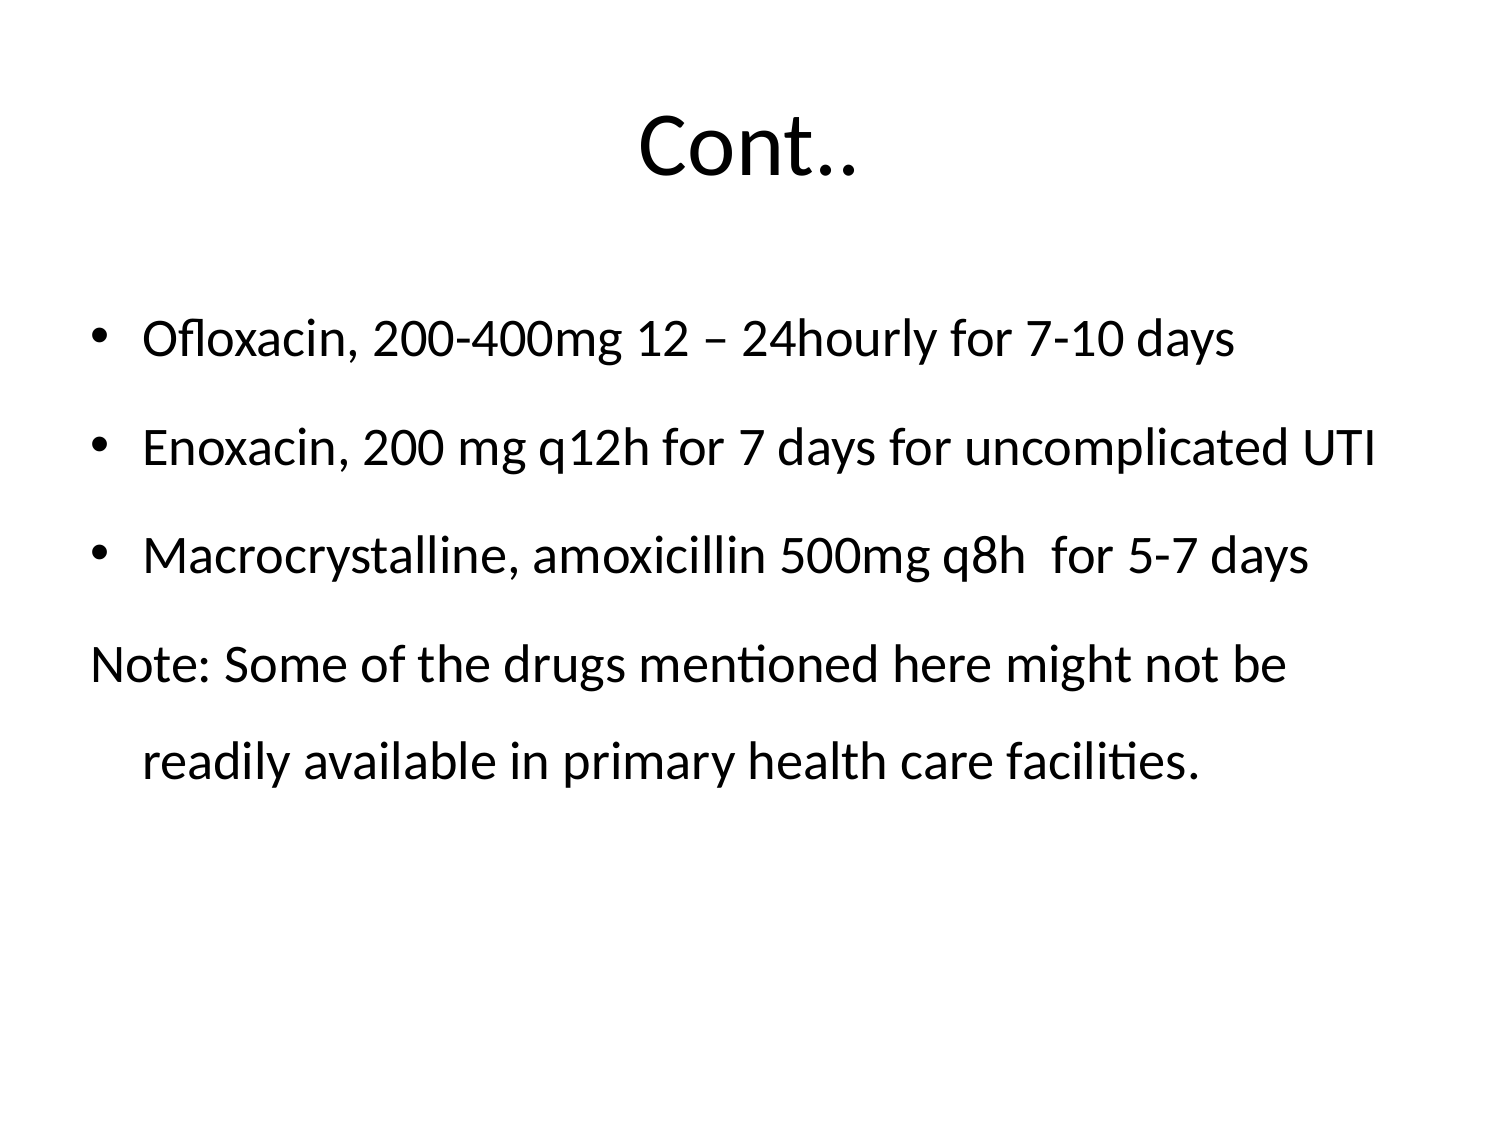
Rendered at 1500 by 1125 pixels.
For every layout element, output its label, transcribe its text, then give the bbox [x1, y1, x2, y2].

list Ofloxacin, 200-400mg 12 – 24hourly for 7-10 days Enoxacin, 200 mg q12h for 7 days for uncomplicated UTI Macrocrystalline, amoxicillin 500mg q8h for 5-7 days Note: Some of the drugs mentioned here might not be readily available in primary health care facilities. [75, 262, 1425, 1005]
title Cont.. [75, 45, 1425, 233]
